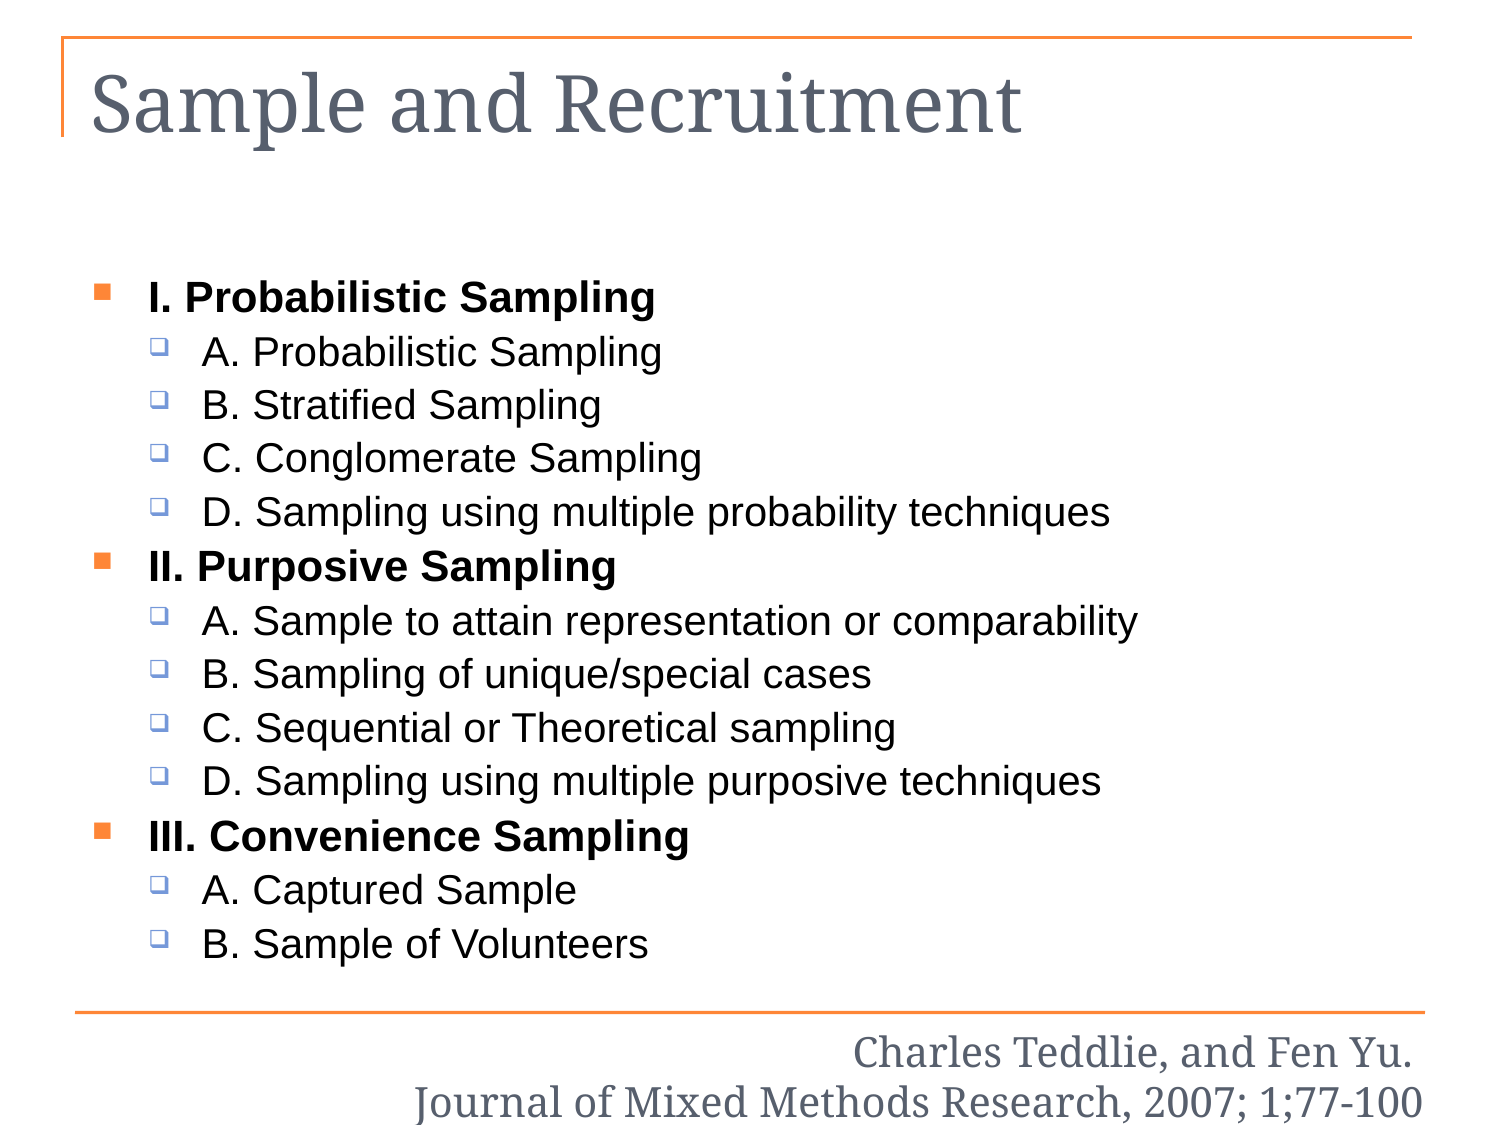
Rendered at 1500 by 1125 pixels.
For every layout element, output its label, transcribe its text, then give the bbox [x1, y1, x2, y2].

title Sample and Recruitment [75, 45, 1425, 233]
text_box Charles Teddlie, and Fen Yu. Journal of Mixed Methods Research, 2007; 1;77-100 [88, 1018, 1439, 1125]
list I. Probabilistic Sampling A. Probabilistic Sampling B. Stratified Sampling C. Conglomerate Sampling D. Sampling using multiple probability techniques II. Purposive Sampling A. Sample to attain representation or comparability B. Sampling of unique/special cases C. Sequential or Theoretical sampling D. Sampling using multiple purposive techniques III. Convenience Sampling A. Captured Sample B. Sample of Volunteers [76, 267, 1427, 1011]
